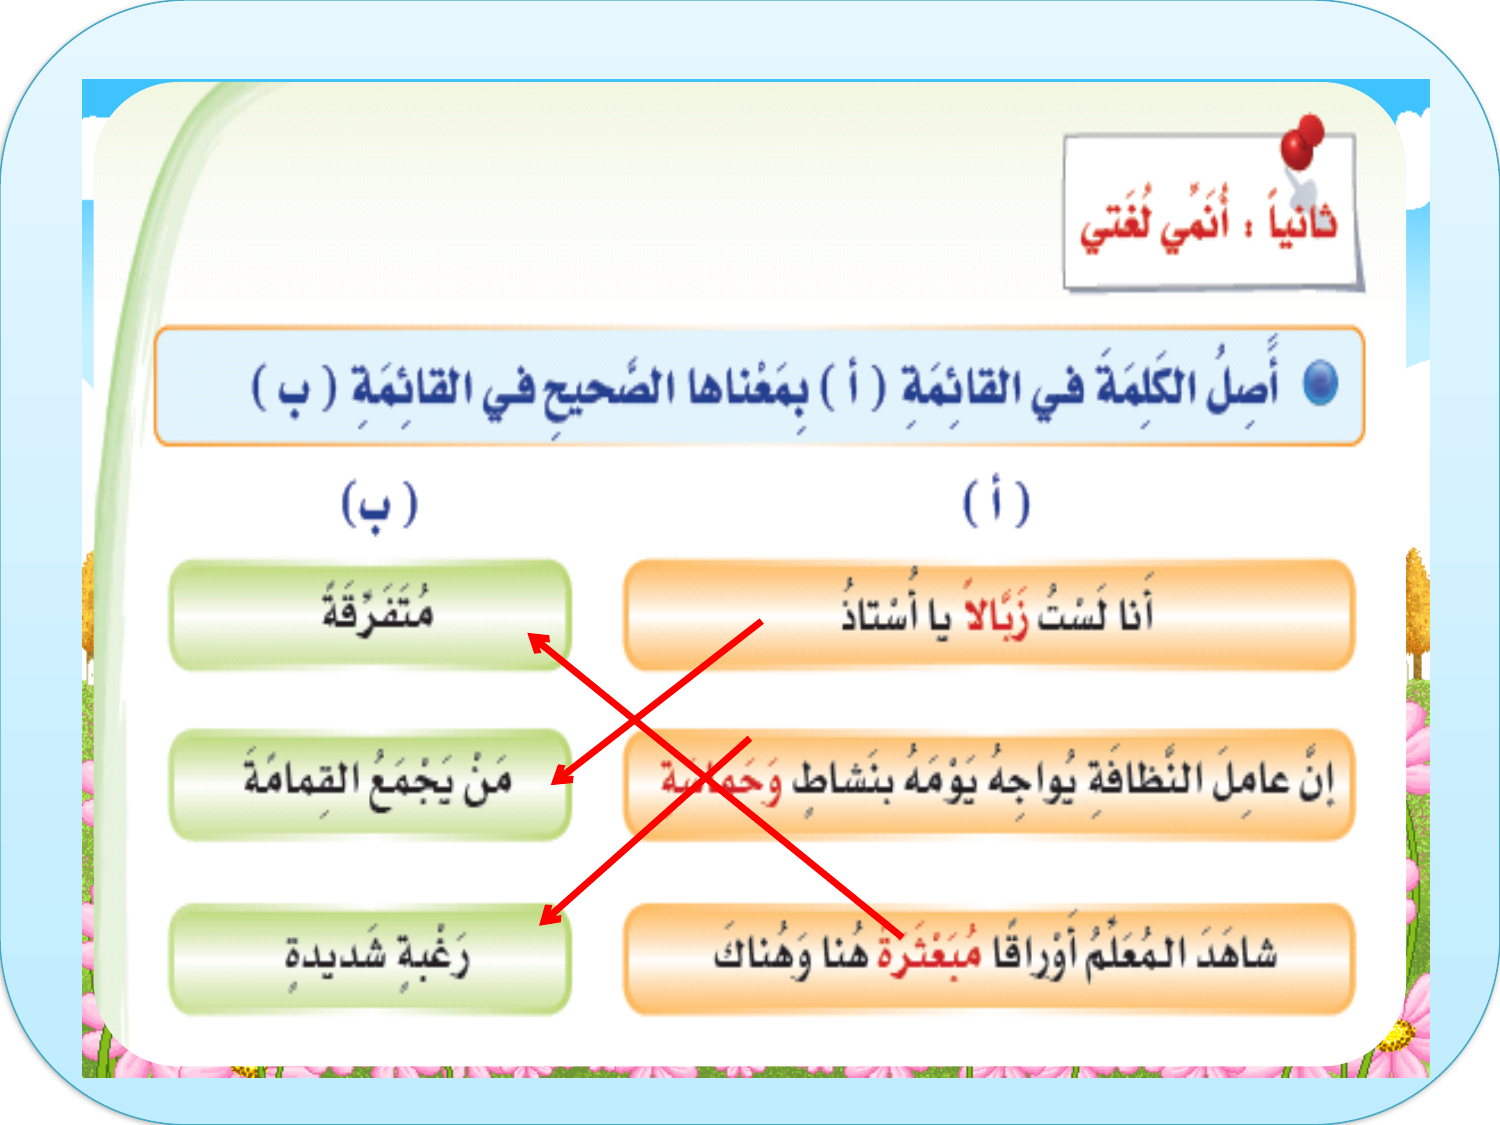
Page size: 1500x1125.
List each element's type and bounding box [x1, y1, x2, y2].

text_box [527, 632, 903, 938]
text_box [550, 620, 762, 631]
picture [81, 79, 1430, 1079]
text_box [0, 0, 1500, 1125]
